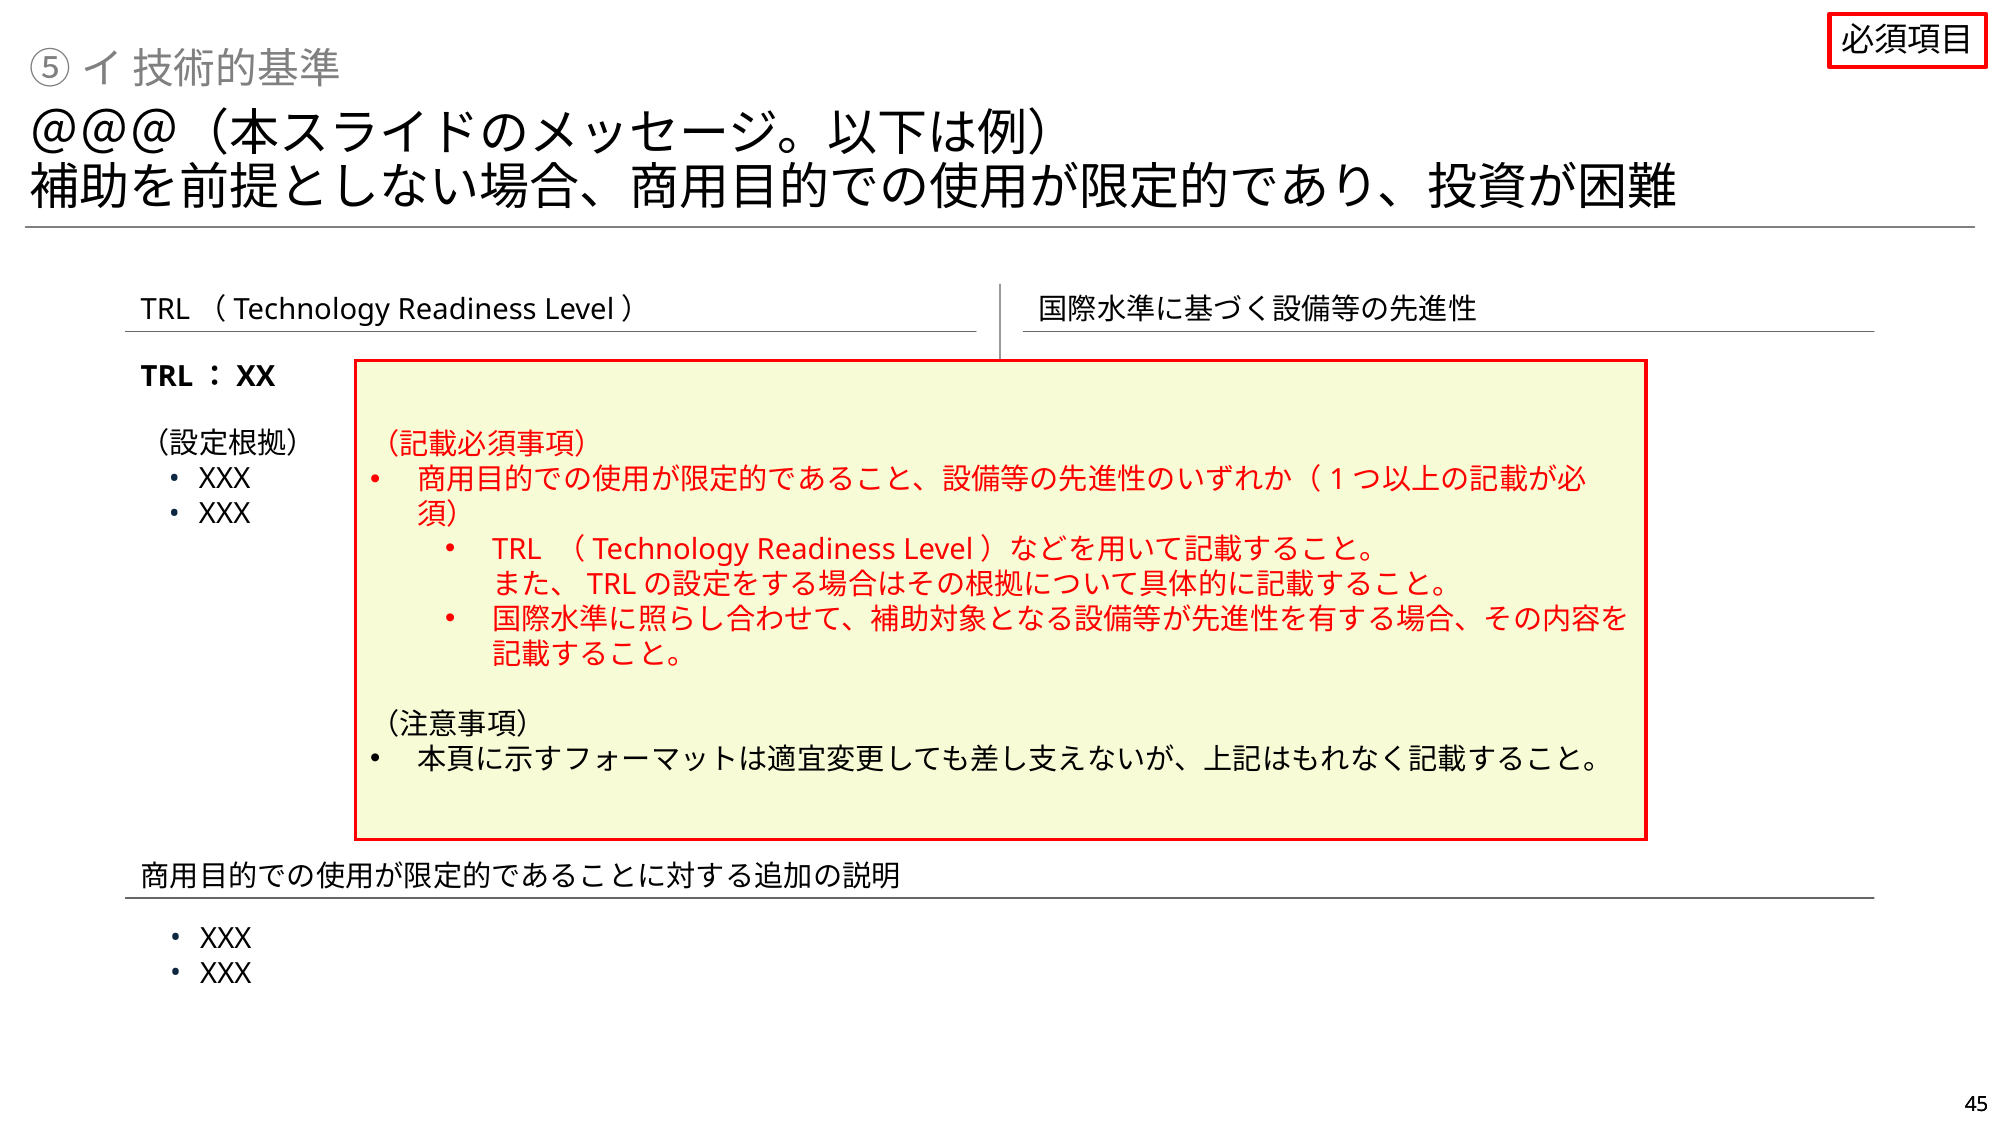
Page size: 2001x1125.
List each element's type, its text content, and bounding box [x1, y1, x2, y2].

text_box （記載必須事項） 商用目的での使用が限定的であること、設備等の先進性のいずれか（1つ以上の記載が必須） TRL （Technology Readiness Level）などを用いて記載すること。 また、TRLの設定をする場合はその根拠について具体的に記載すること。 国際水準に照らし合わせて、補助対象となる設備等が先進性を有する場合、その内容を記載すること。 （注意事項） 本頁に示すフォーマットは適宜変更しても差し支えないが、上記はもれなく記載すること。 [354, 359, 1648, 841]
text_box 必須項目 [1829, 13, 1986, 68]
text_box TRL：XX [124, 343, 783, 413]
text_box （設定根拠） XXX XXX [124, 423, 354, 696]
text_box ＠＠＠（本スライドのメッセージ。以下は例） 補助を前提としない場合、商用目的での使用が限定的であり、投資が困難 [29, 107, 1875, 216]
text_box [1022, 283, 1875, 333]
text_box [125, 850, 1875, 899]
text_box XXX XXX [125, 918, 1877, 1075]
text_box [125, 283, 977, 333]
text_box ⑤イ 技術的基準 [29, 47, 1802, 94]
text_box XXX XXX [1021, 352, 1897, 783]
